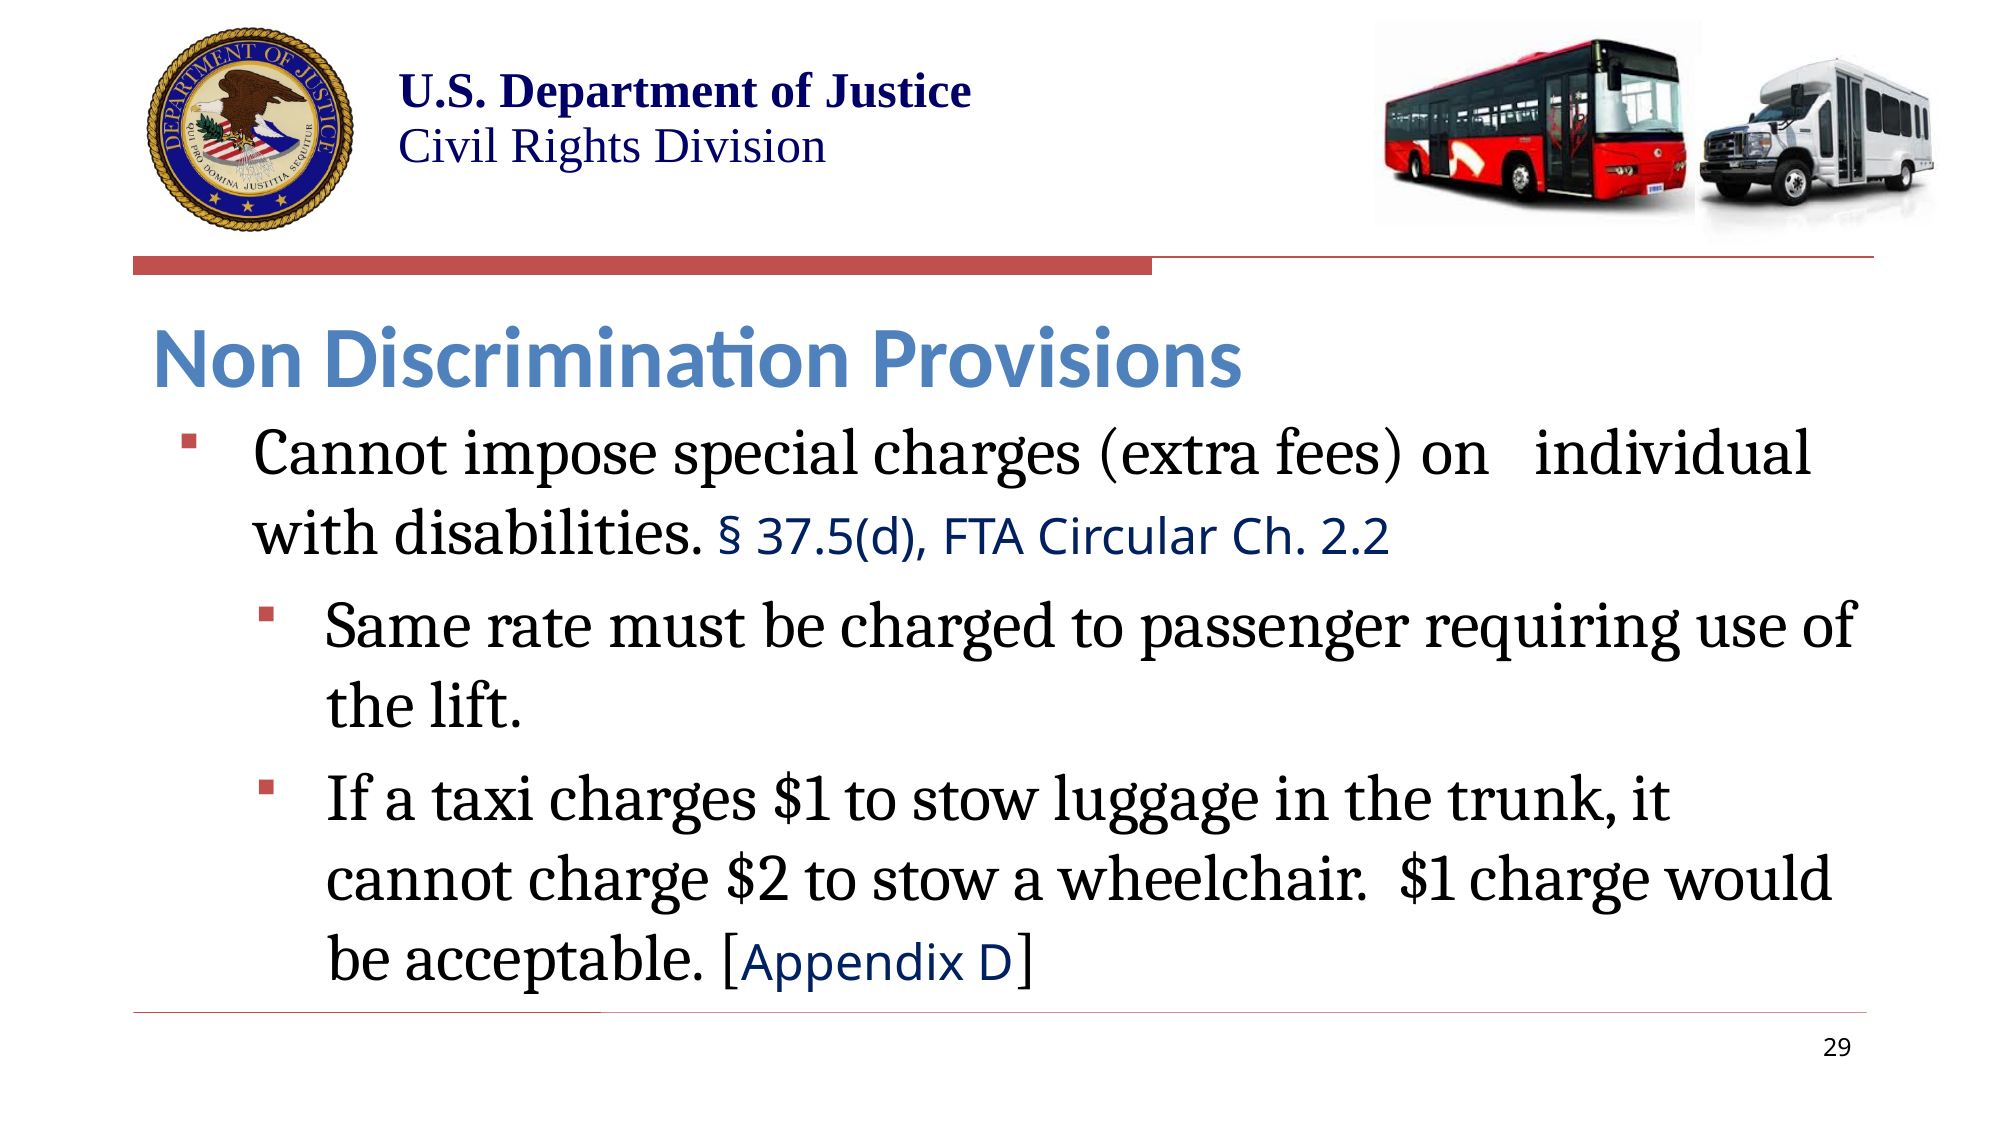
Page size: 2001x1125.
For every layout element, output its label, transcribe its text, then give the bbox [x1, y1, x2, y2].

list Cannot impose special charges (extra fees) on individual with disabilities. § 37.5(d), FTA Circular Ch. 2.2 Same rate must be charged to passenger requiring use of the lift. If a taxi charges $1 to stow luggage in the trunk, it cannot charge $2 to stow a wheelchair. $1 charge would be acceptable. [Appendix D] [162, 399, 1888, 1013]
picture [1374, 21, 1940, 245]
picture [137, 21, 363, 238]
slide_number 29 [1433, 1024, 1867, 1103]
title Non Discrimination Provisions [137, 287, 1513, 413]
